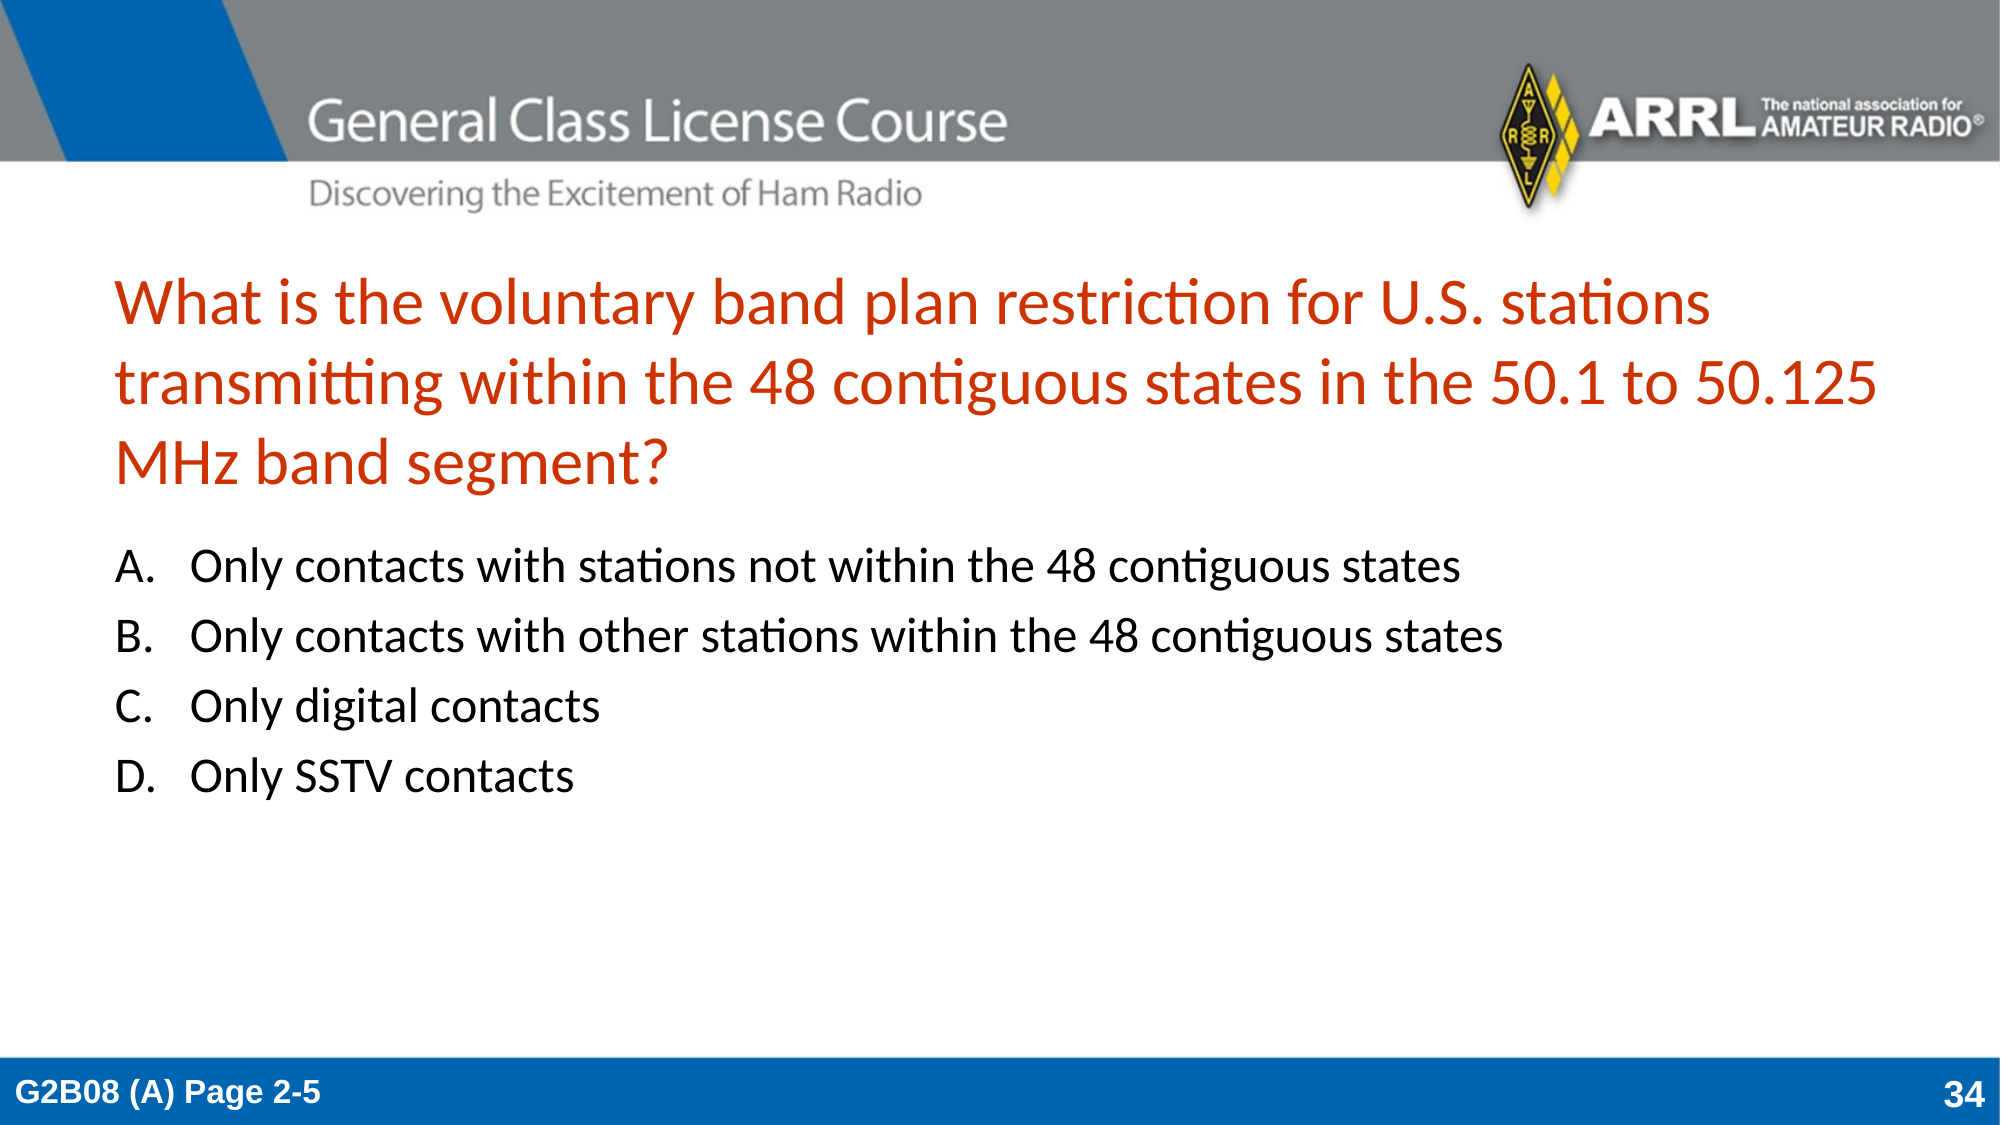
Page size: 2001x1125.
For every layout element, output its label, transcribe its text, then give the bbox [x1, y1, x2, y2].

text_box 34 [1875, 1062, 2000, 1123]
text_box G2B08 (A) Page 2-5 [0, 1062, 1313, 1118]
picture [0, 0, 2001, 1125]
list Only contacts with stations not within the 48 contiguous states Only contacts with other stations within the 48 contiguous states Only digital contacts Only SSTV contacts [99, 525, 1900, 1005]
title What is the voluntary band plan restriction for U.S. stations transmitting within the 48 contiguous states in the 50.1 to 50.125 MHz band segment? [99, 249, 1900, 388]
